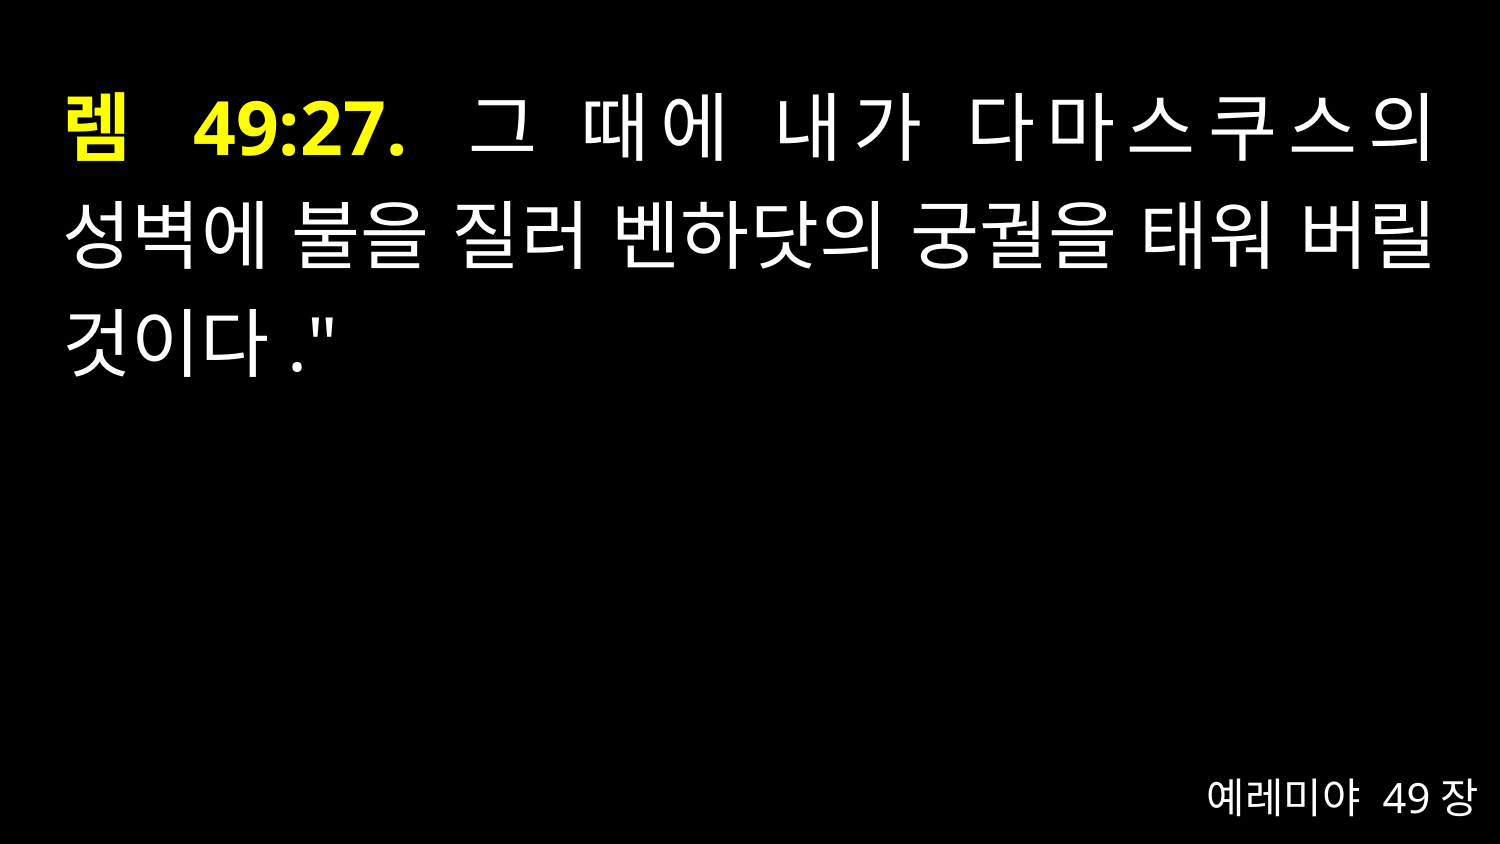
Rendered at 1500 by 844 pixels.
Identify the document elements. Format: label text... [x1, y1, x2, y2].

title 렘 49:27. 그 때에 내가 다마스쿠스의 성벽에 불을 질러 벤하닷의 궁궐을 태워 버릴 것이다." [0, 0, 1500, 844]
subtitle 예레미야 49장 [916, 770, 1500, 844]
